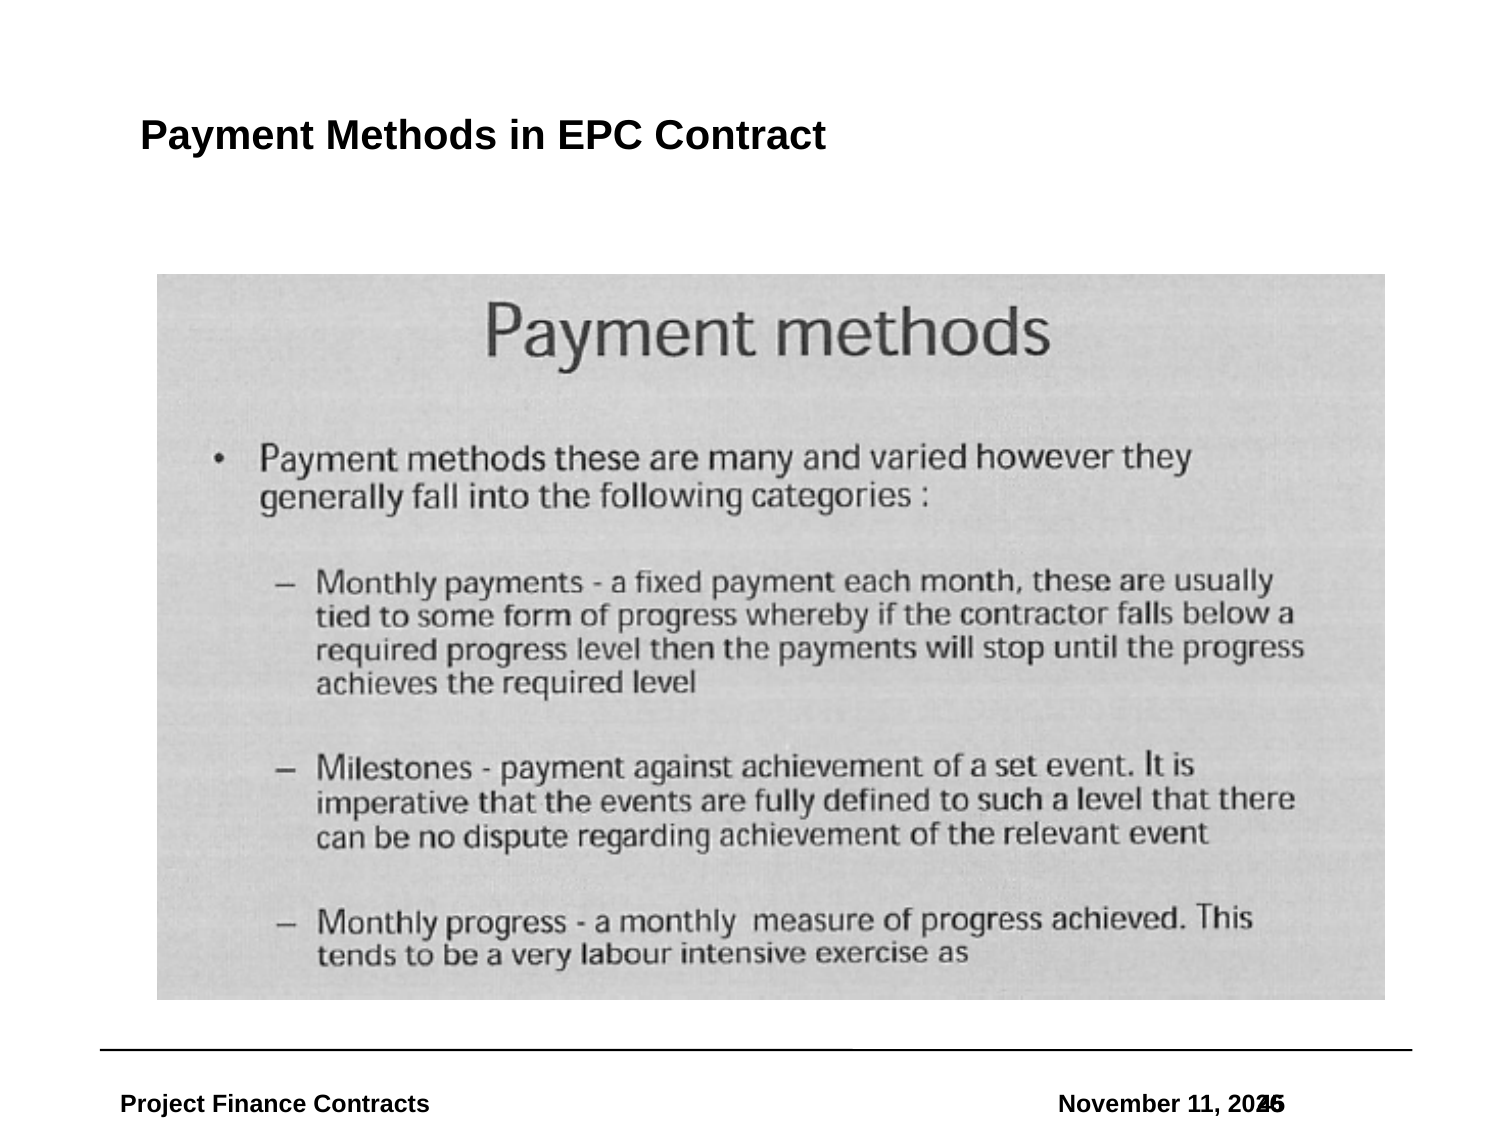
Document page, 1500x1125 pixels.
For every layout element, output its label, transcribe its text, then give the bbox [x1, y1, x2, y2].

title Payment Methods in EPC Contract [124, 99, 1288, 226]
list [157, 274, 1385, 1001]
